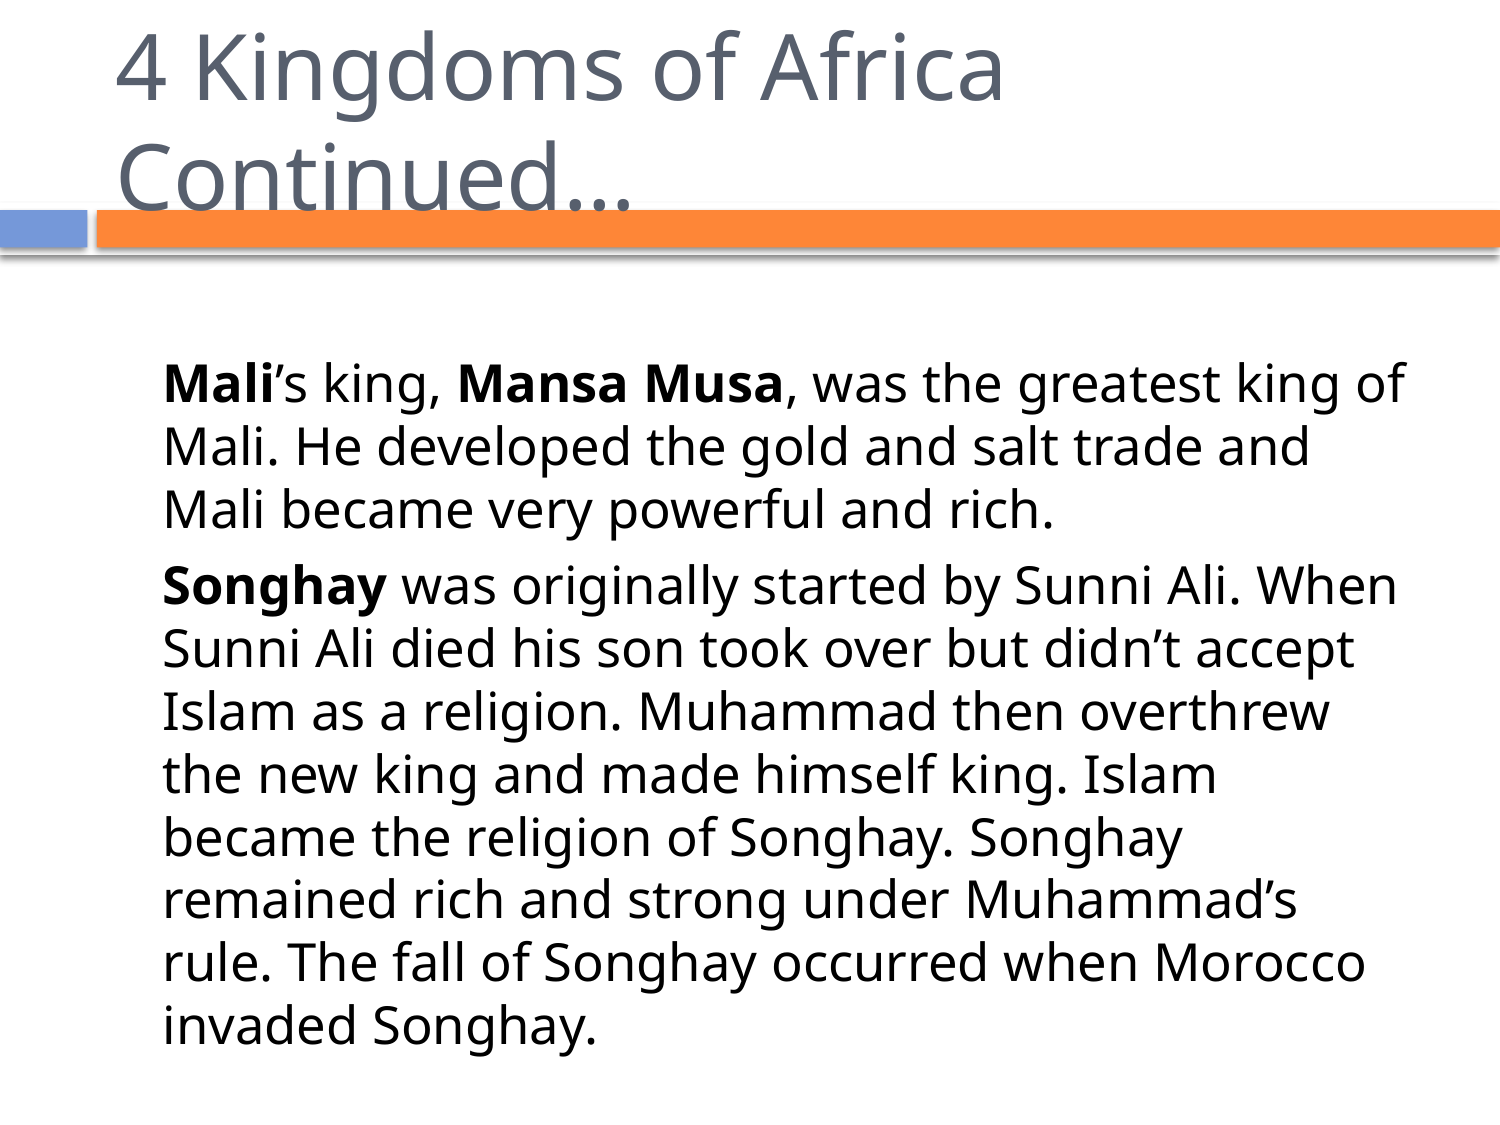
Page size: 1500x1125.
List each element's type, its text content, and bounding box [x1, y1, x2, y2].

list Mali’s king, Mansa Musa, was the greatest king of Mali. He developed the gold and salt trade and Mali became very powerful and rich. Songhay was originally started by Sunni Ali. When Sunni Ali died his son took over but didn’t accept Islam as a religion. Muhammad then overthrew the new king and made himself king. Islam became the religion of Songhay. Songhay remained rich and strong under Muhammad’s rule. The fall of Songhay occurred when Morocco invaded Songhay. [100, 262, 1438, 1063]
title 4 Kingdoms of Africa Continued… [100, 37, 1438, 200]
